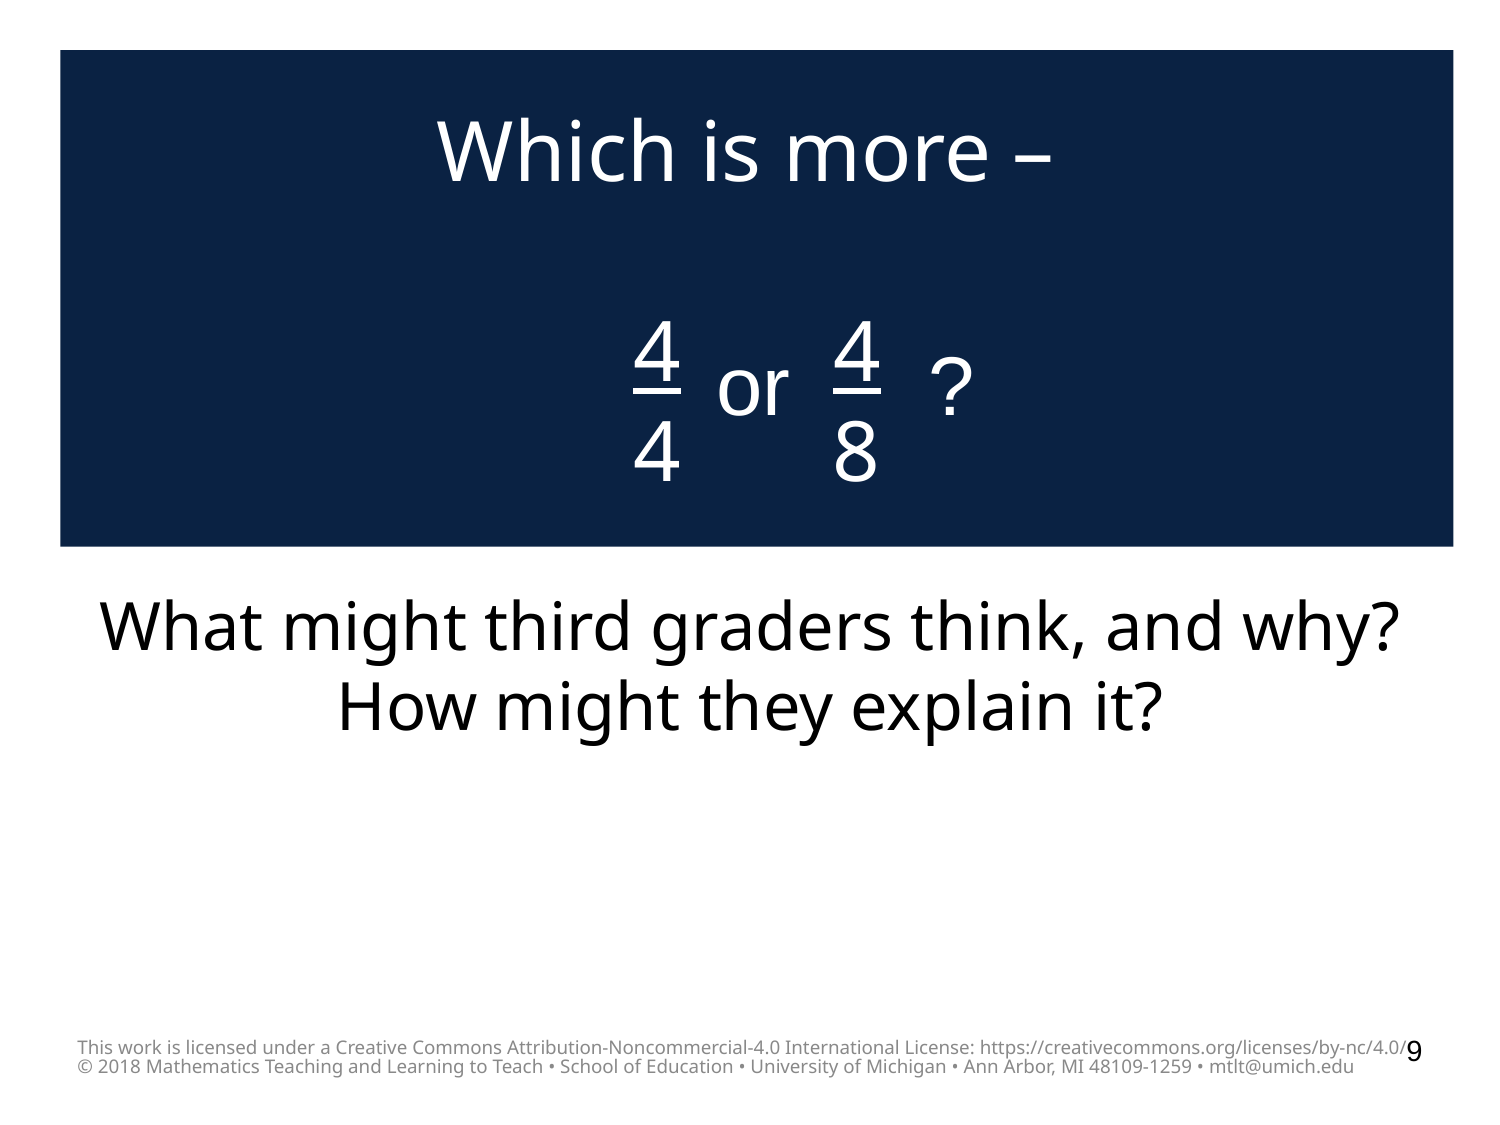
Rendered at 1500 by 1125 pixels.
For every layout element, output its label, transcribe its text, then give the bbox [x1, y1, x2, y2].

title Which is more – 4 4 4 8 [60, 50, 1454, 547]
list What might third graders think, and why? How might they explain it? [63, 576, 1438, 1005]
text_box or ? [701, 324, 991, 440]
footer This work is licensed under a Creative Commons Attribution-Noncommercial-4.0 International License: https://creativecommons.org/licenses/by-nc/4.0/ © 2018 Mathematics Teaching and Learning to Teach • School of Education • University of Michigan • Ann Arbor, MI 48109-1259 • mtlt@umich.edu [62, 1009, 1438, 1088]
